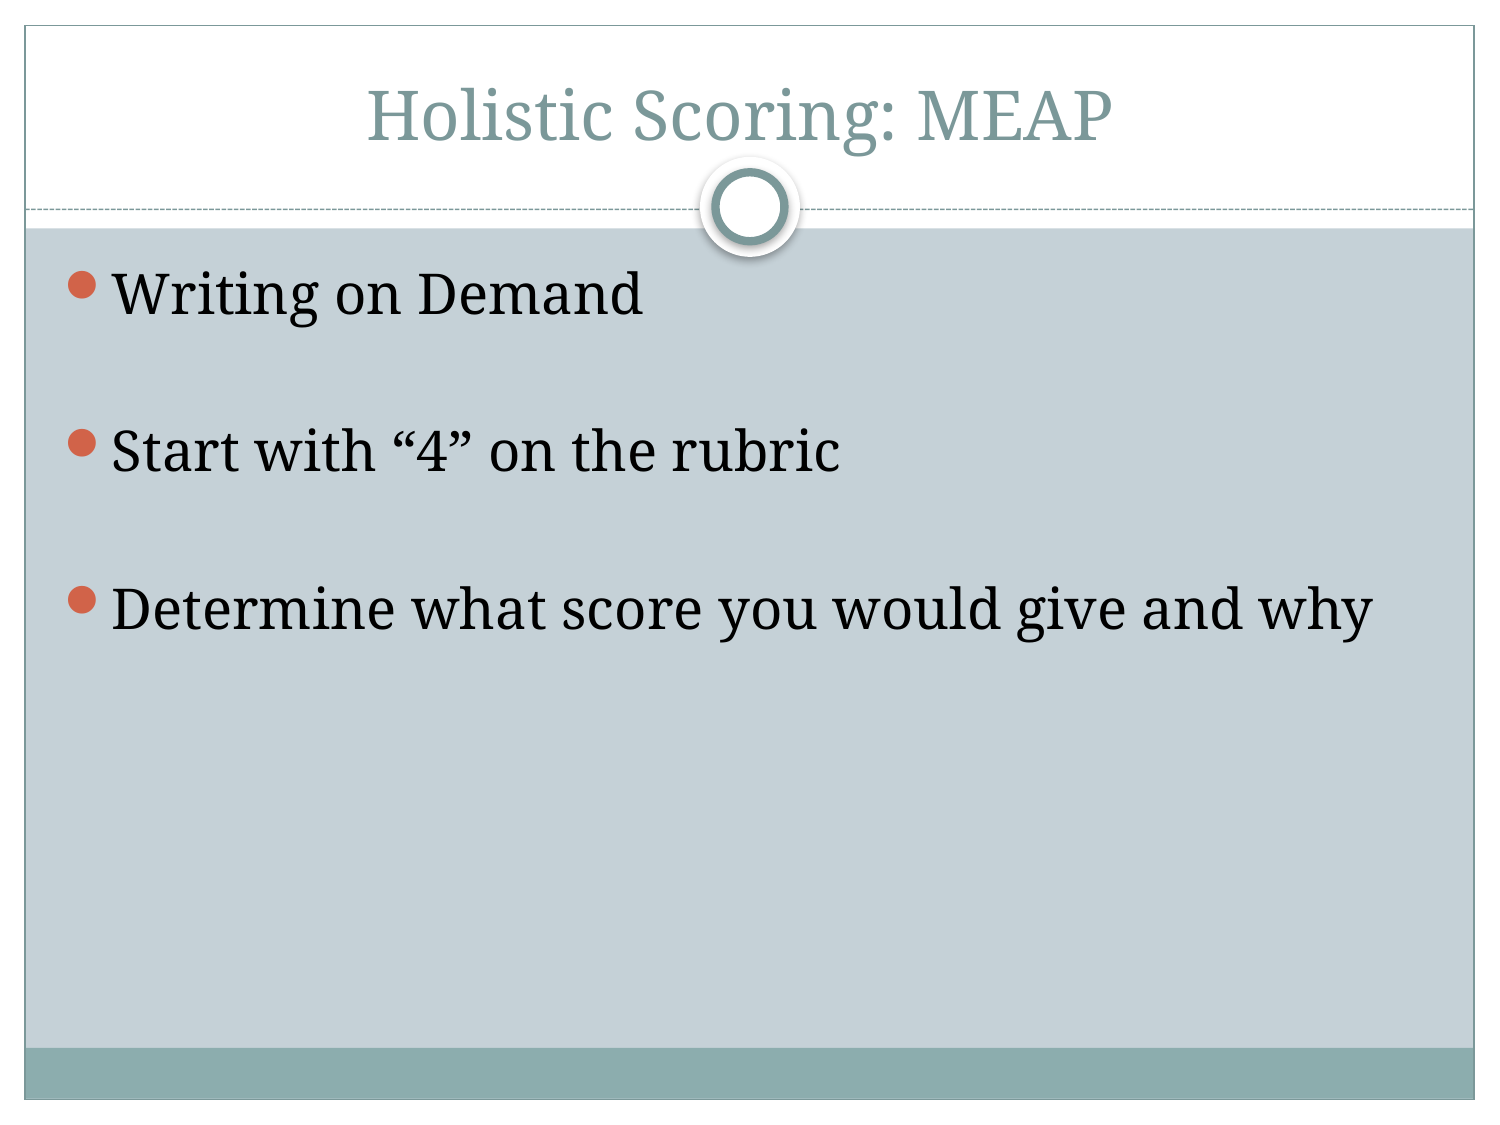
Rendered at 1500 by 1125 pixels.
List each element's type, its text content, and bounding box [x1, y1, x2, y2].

title Holistic Scoring: MEAP [49, 37, 1450, 162]
list Writing on Demand Start with “4” on the rubric Determine what score you would give and why [49, 250, 1445, 1001]
